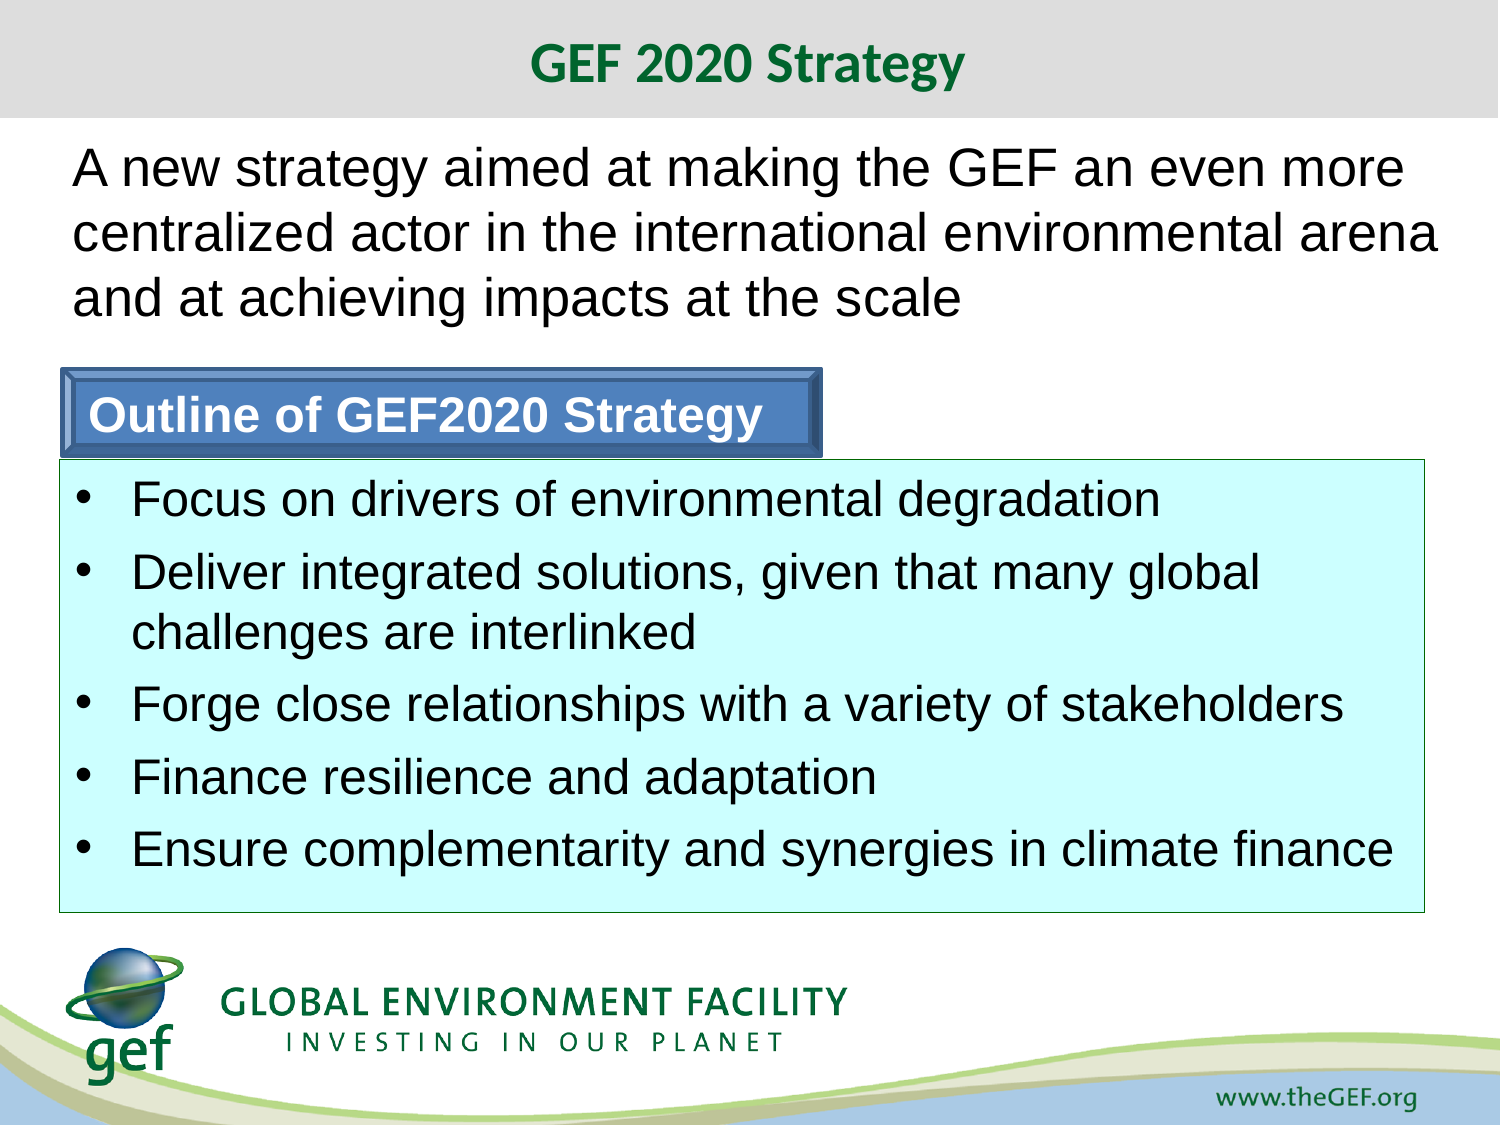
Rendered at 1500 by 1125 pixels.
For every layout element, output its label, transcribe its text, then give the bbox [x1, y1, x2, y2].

list A new strategy aimed at making the GEF an even more centralized actor in the international environmental arena and at achieving impacts at the scale [57, 124, 1484, 388]
text_box GEF 2020 Strategy [0, 0, 1498, 118]
text_box Outline of GEF2020 Strategy [60, 367, 823, 458]
text_box Focus on drivers of environmental degradation Deliver integrated solutions, given that many global challenges are interlinked Forge close relationships with a variety of stakeholders Finance resilience and adaptation Ensure complementarity and synergies in climate finance [59, 459, 1425, 913]
picture [0, 920, 1500, 1125]
